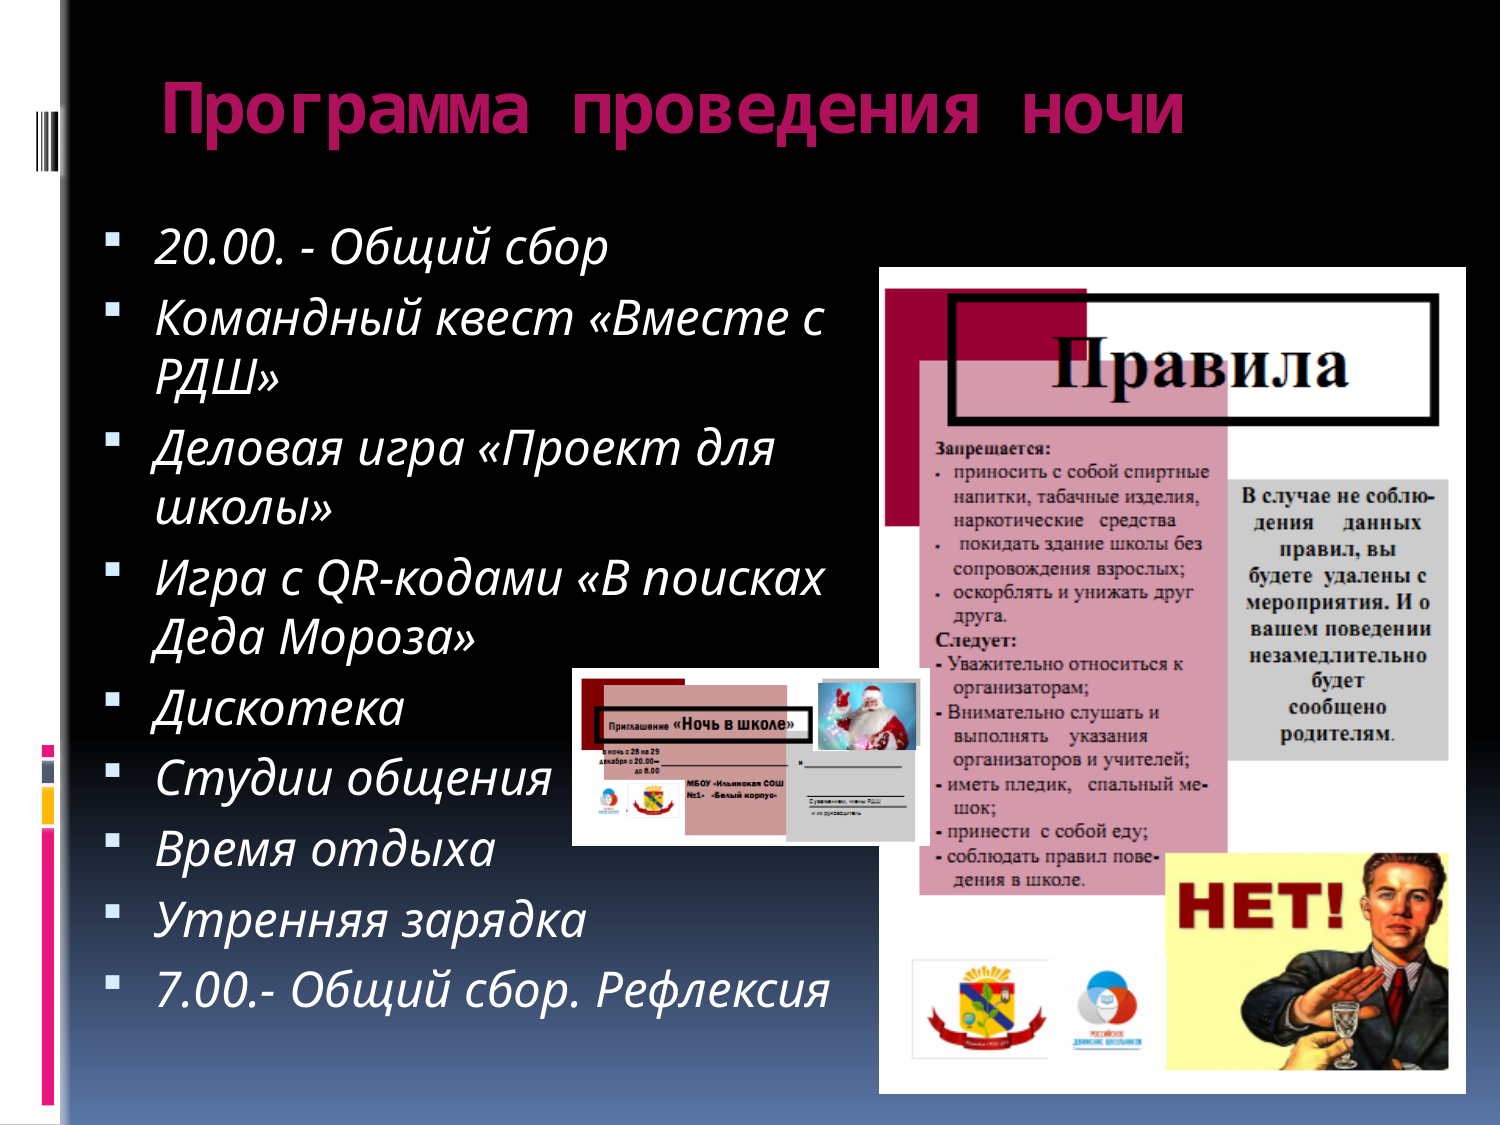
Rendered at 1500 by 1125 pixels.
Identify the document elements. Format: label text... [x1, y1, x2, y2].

title Программа проведения ночи [147, 54, 1423, 205]
list 20.00. - Общий сбор Командный квест «Вместе с РДШ» Деловая игра «Проект для школы» Игра с QR-кодами «В поисках Деда Мороза» Дискотека Студии общения Время отдыха Утренняя зарядка 7.00.- Общий сбор. Рефлексия [76, 208, 857, 1043]
picture [879, 266, 1467, 1095]
picture [572, 668, 930, 847]
